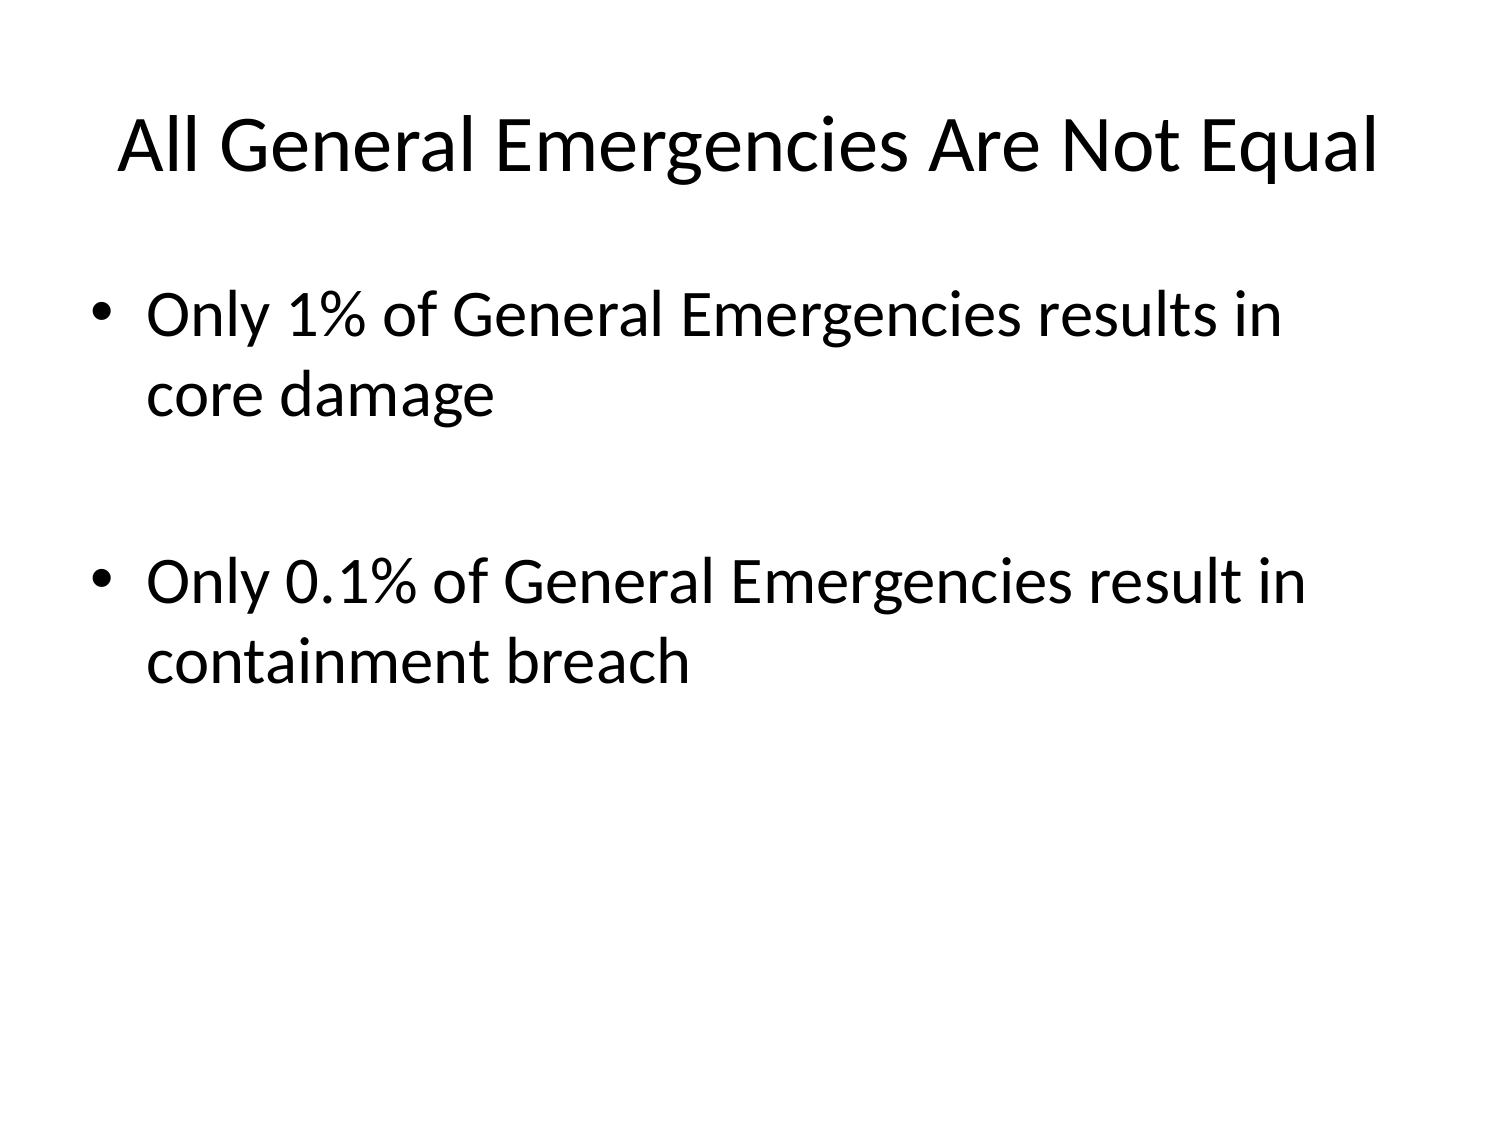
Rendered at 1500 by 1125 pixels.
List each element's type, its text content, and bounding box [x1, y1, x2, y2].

list Only 1% of General Emergencies results in core damage Only 0.1% of General Emergencies result in containment breach [75, 262, 1425, 1005]
title All General Emergencies Are Not Equal [75, 45, 1425, 233]
